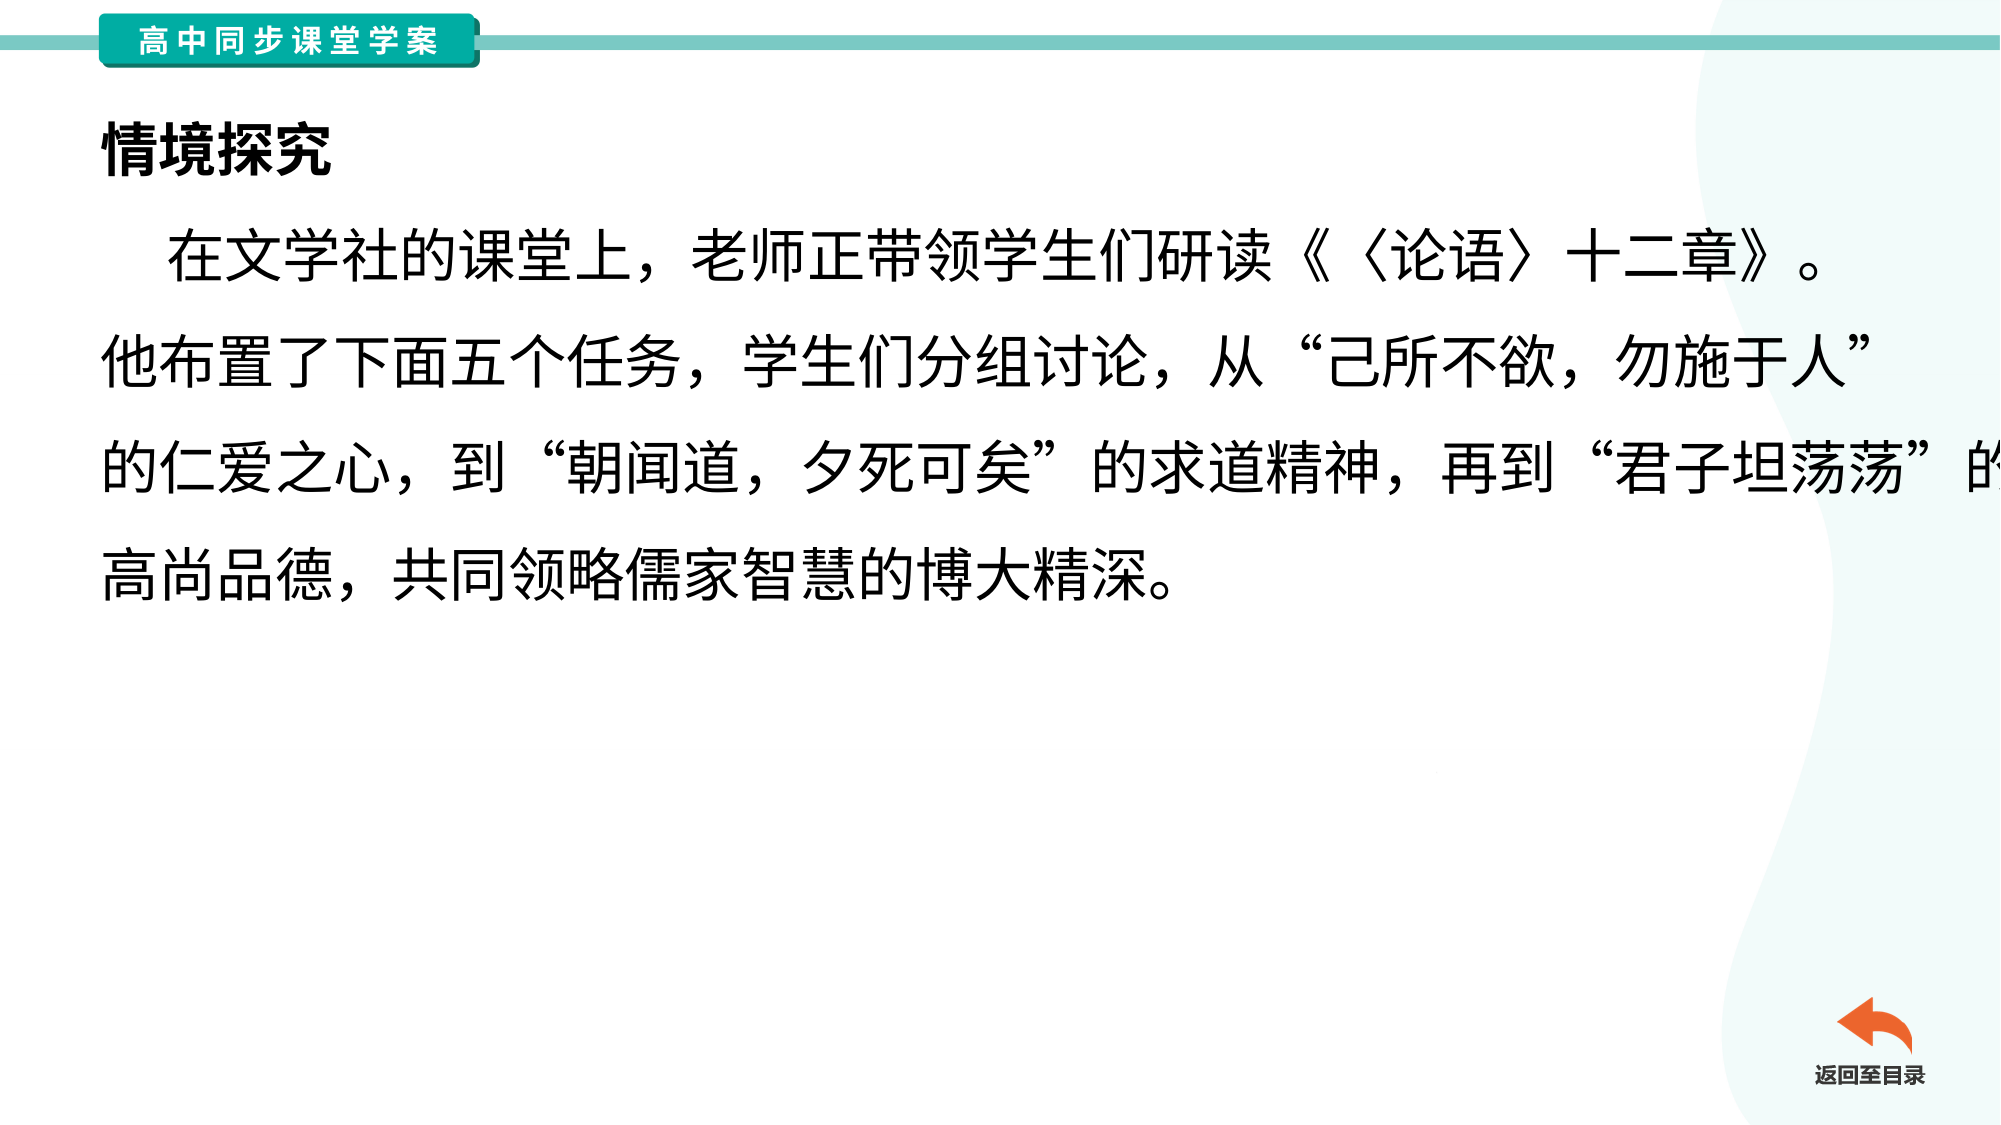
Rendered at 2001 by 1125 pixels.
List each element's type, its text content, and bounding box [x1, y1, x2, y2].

picture [0, 0, 2000, 1125]
text_box 情境探究 在文学社的课堂上，老师正带领学生们研读《〈论语〉十二章》。 他布置了下面五个任务，学生们分组讨论，从“己所不欲，勿施于人” 的仁爱之心，到“朝闻道，夕死可矣”的求道精神，再到“君子坦荡荡”的 高尚品德，共同领略儒家智慧的博大精深。 [100, 76, 1899, 608]
